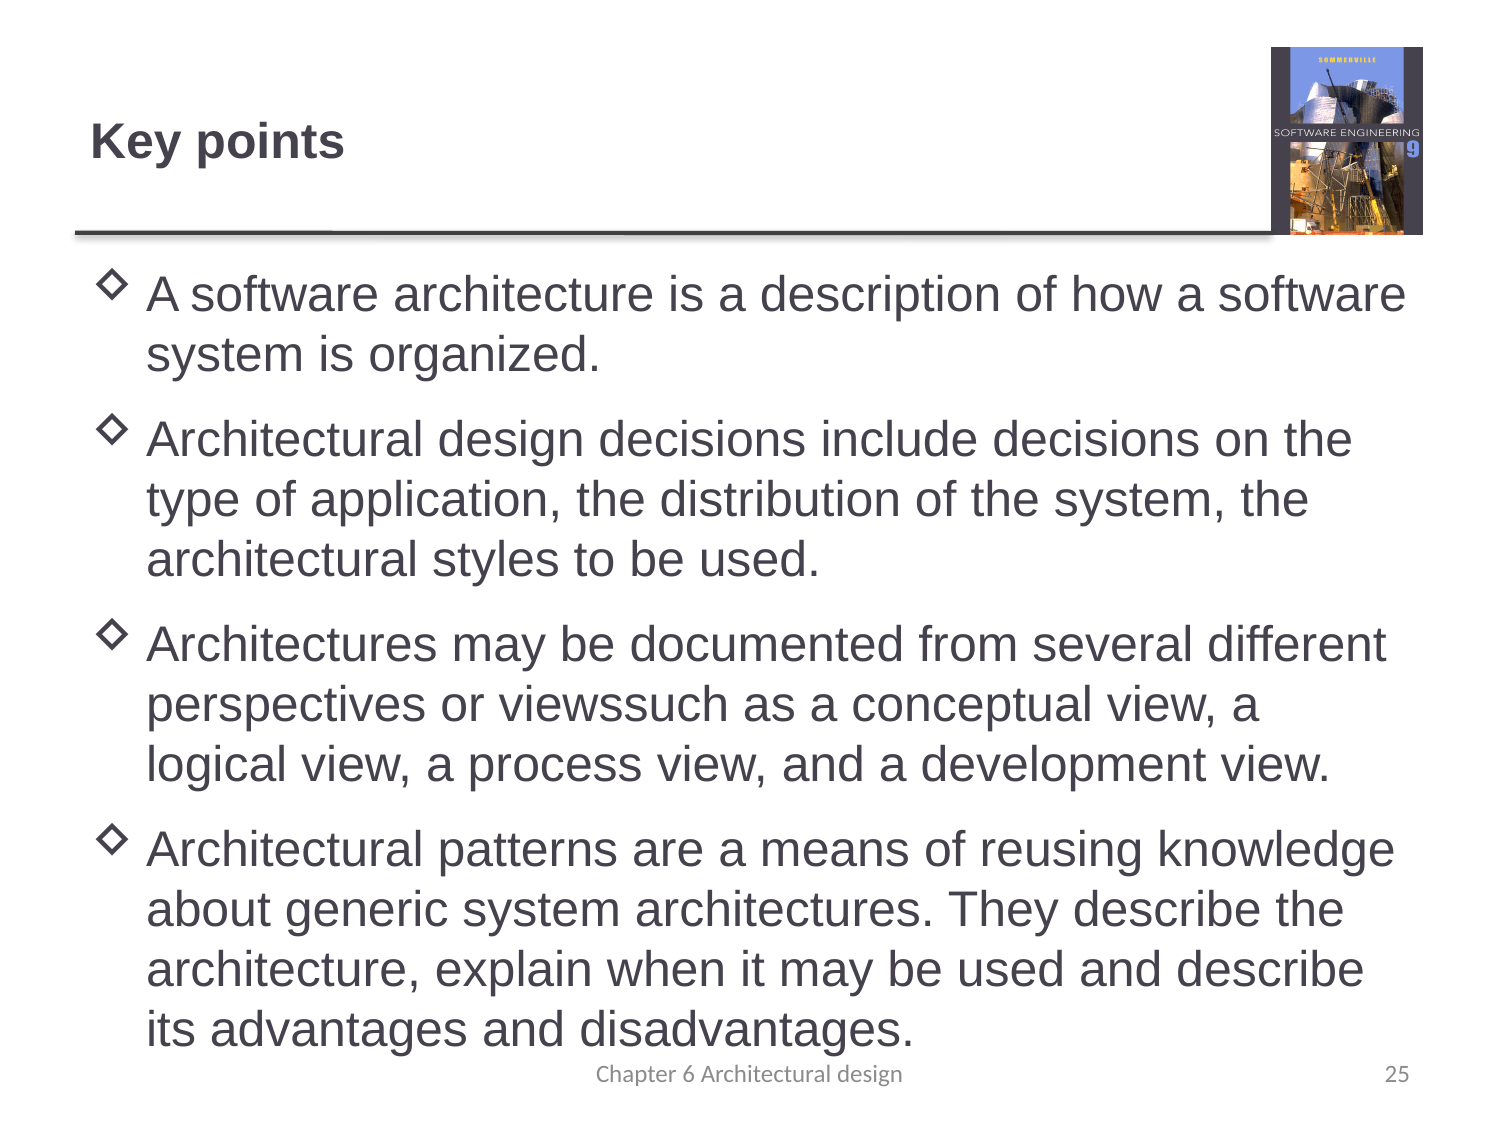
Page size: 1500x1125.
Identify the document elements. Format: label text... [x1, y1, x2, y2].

picture [1272, 47, 1423, 235]
list A software architecture is a description of how a software system is organized. Architectural design decisions include decisions on the type of application, the distribution of the system, the architectural styles to be used. Architectures may be documented from several different perspectives or viewssuch as a conceptual view, a logical view, a process view, and a development view. Architectural patterns are a means of reusing knowledge about generic system architectures. They describe the architecture, explain when it may be used and describe its advantages and disadvantages. [75, 253, 1425, 997]
footer Chapter 6 Architectural design [512, 1042, 988, 1103]
slide_number 25 [1074, 1042, 1425, 1103]
title Key points [74, 44, 1272, 233]
